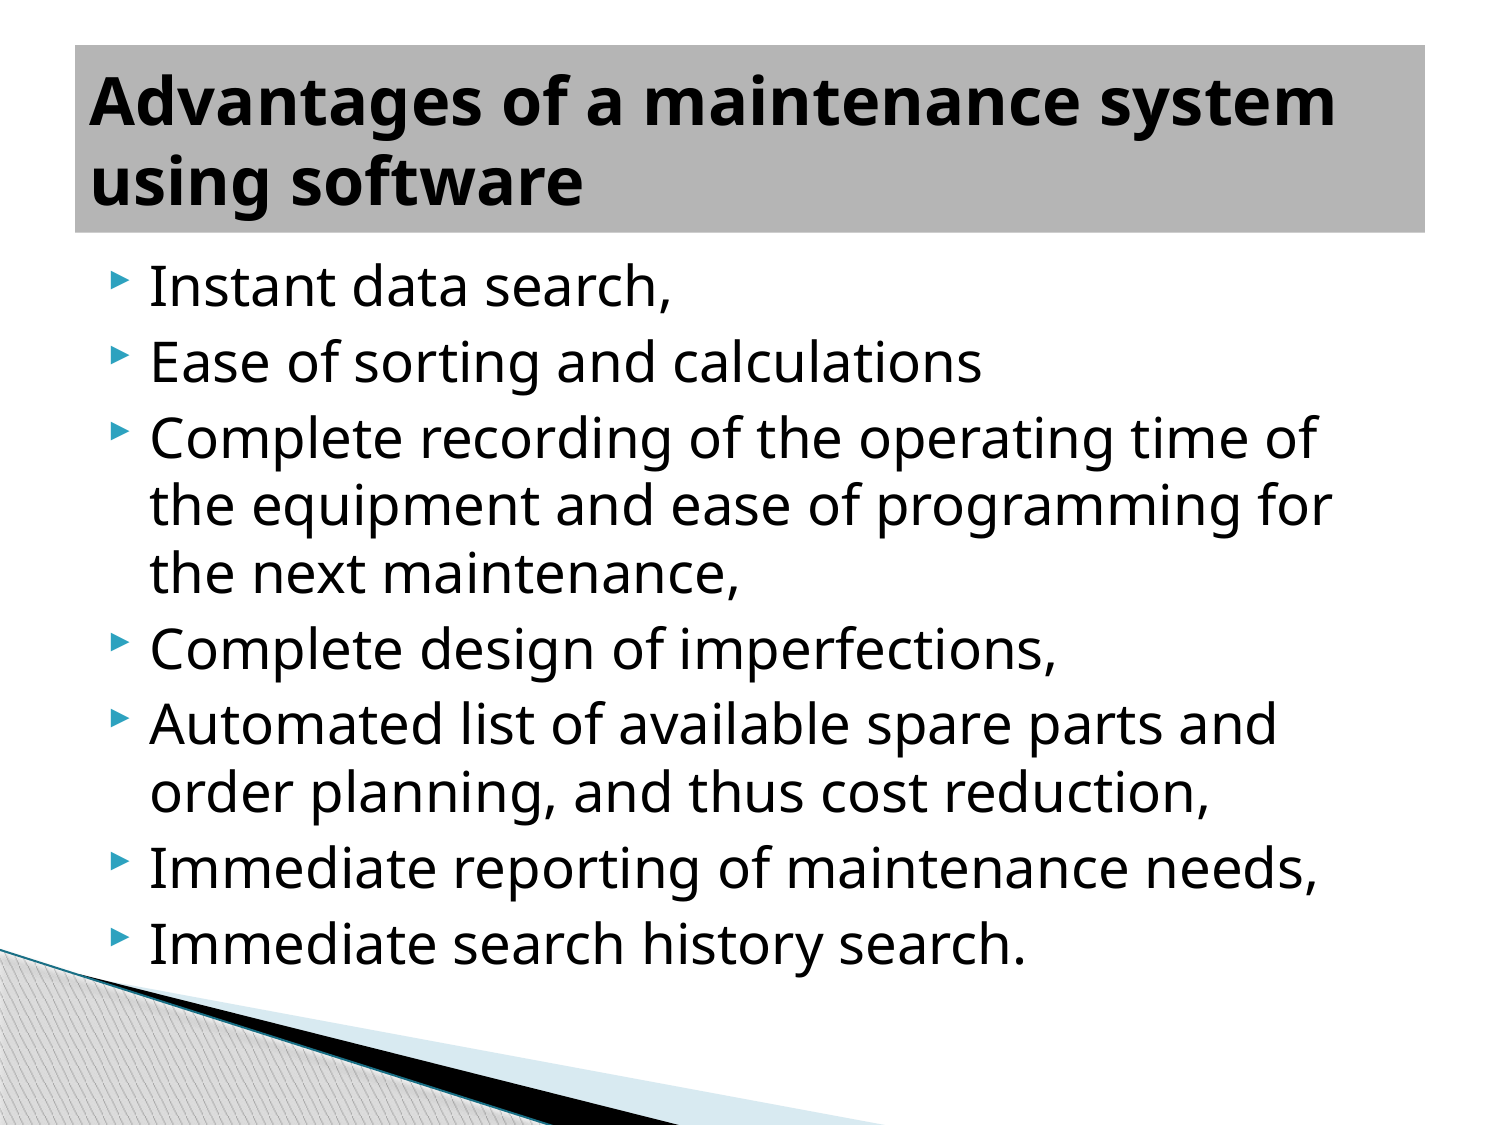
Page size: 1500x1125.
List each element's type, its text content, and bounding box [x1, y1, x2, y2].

list Instant data search, Ease of sorting and calculations Complete recording of the operating time of the equipment and ease of programming for the next maintenance, Complete design of imperfections, Automated list of available spare parts and order planning, and thus cost reduction, Immediate reporting of maintenance needs, Immediate search history search. [75, 243, 1425, 986]
title Advantages of a maintenance system using software [75, 45, 1425, 233]
